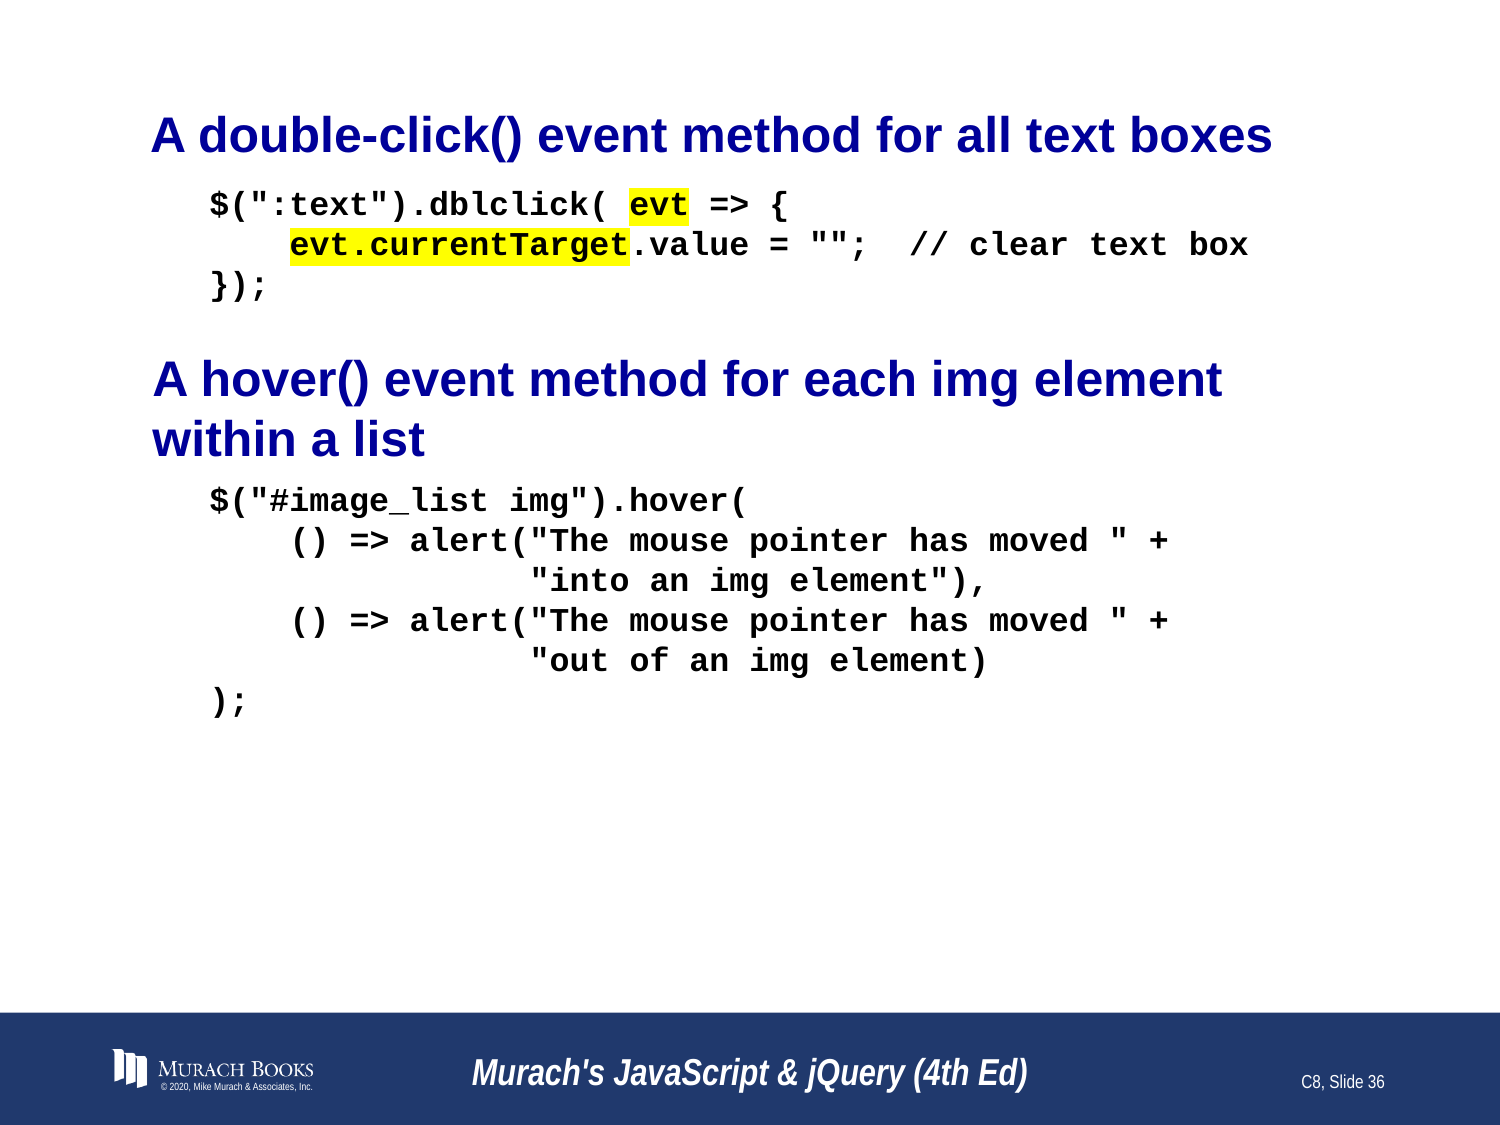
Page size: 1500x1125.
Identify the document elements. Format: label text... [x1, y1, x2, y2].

slide_number Murach's JavaScript & jQuery (4th Ed) [463, 1025, 1050, 1100]
list $(":text").dblclick( evt => { evt.currentTarget.value = ""; // clear text box }); A hover() event method for each img element within a list $("#image_list img").hover( () => alert("The mouse pointer has moved " + "into an img element"), () => alert("The mouse pointer has moved " + "out of an img element) ); [137, 174, 1350, 975]
slide_number C8, Slide 36 [1087, 1025, 1400, 1100]
footer © 2020, Mike Murach & Associates, Inc. [12, 1025, 463, 1100]
title A double-click() event method for all text boxes [150, 102, 1350, 164]
